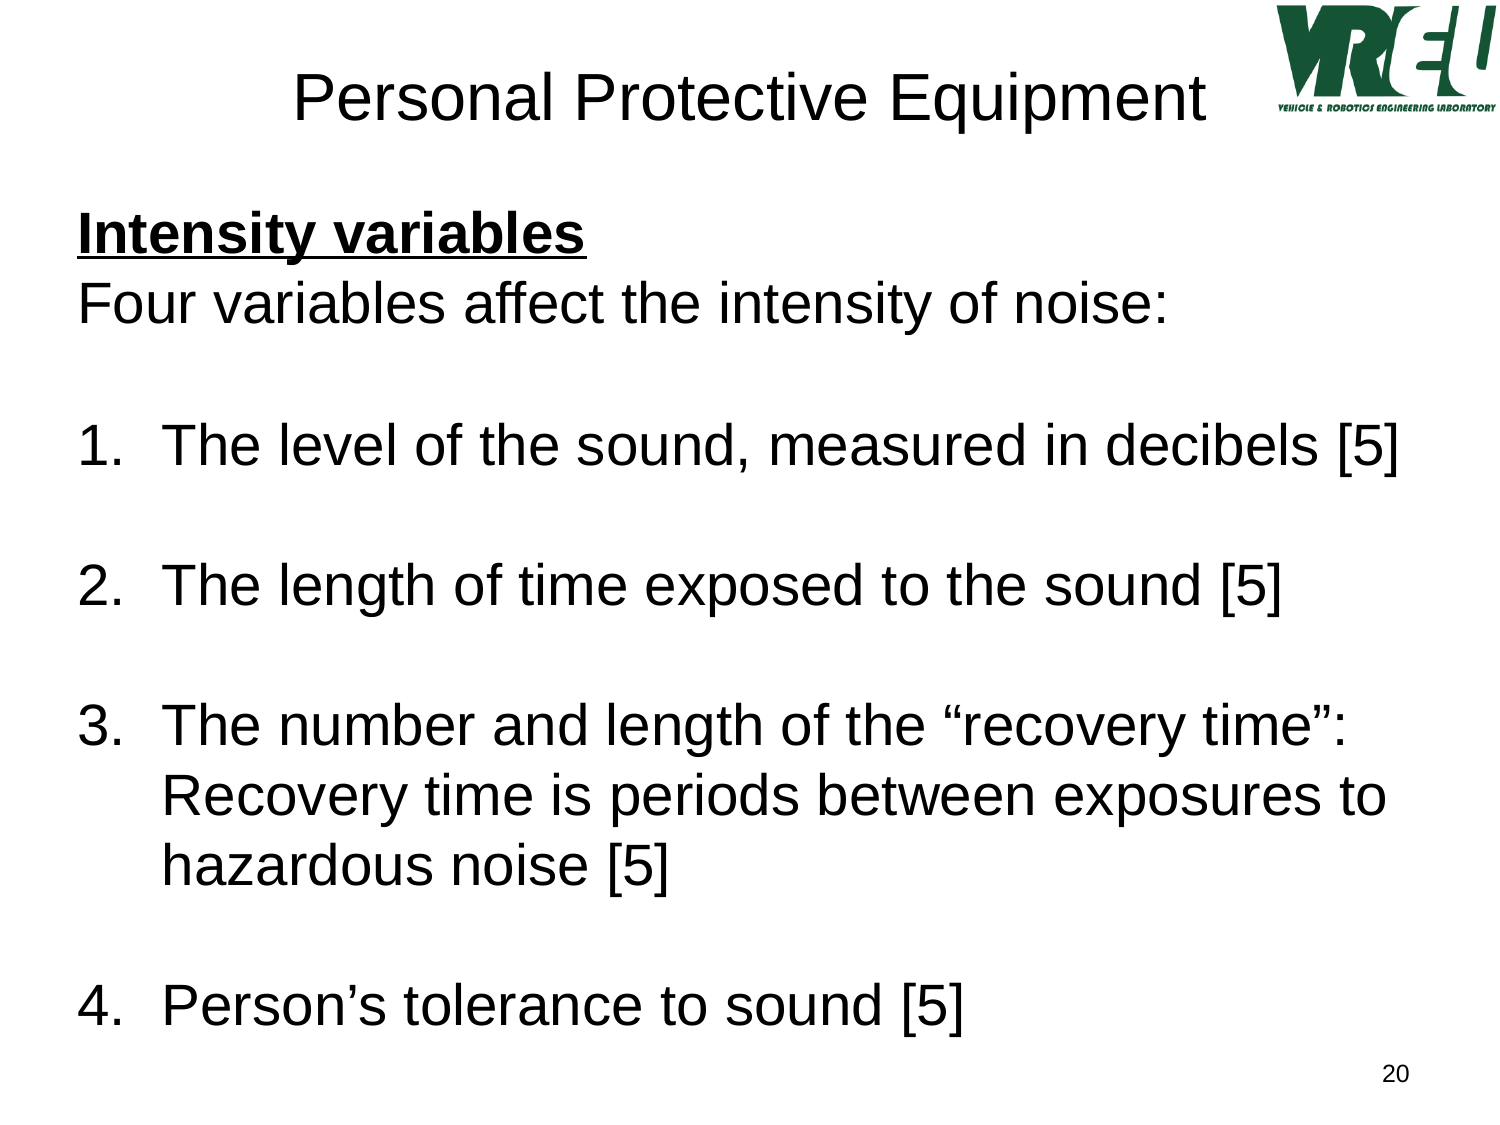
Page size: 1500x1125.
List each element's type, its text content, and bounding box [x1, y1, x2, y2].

picture [1271, 0, 1500, 45]
text_box The level of the sound, measured in decibels [5] The length of time exposed to the sound [5] The number and length of the “recovery time”: Recovery time is periods between exposures to hazardous noise [5] Person’s tolerance to sound [5] [62, 399, 1500, 1045]
text_box Personal Protective Equipment [0, 45, 1500, 171]
text_box Intensity variables Four variables affect the intensity of noise: [62, 187, 1375, 343]
slide_number 20 [1074, 1045, 1425, 1103]
